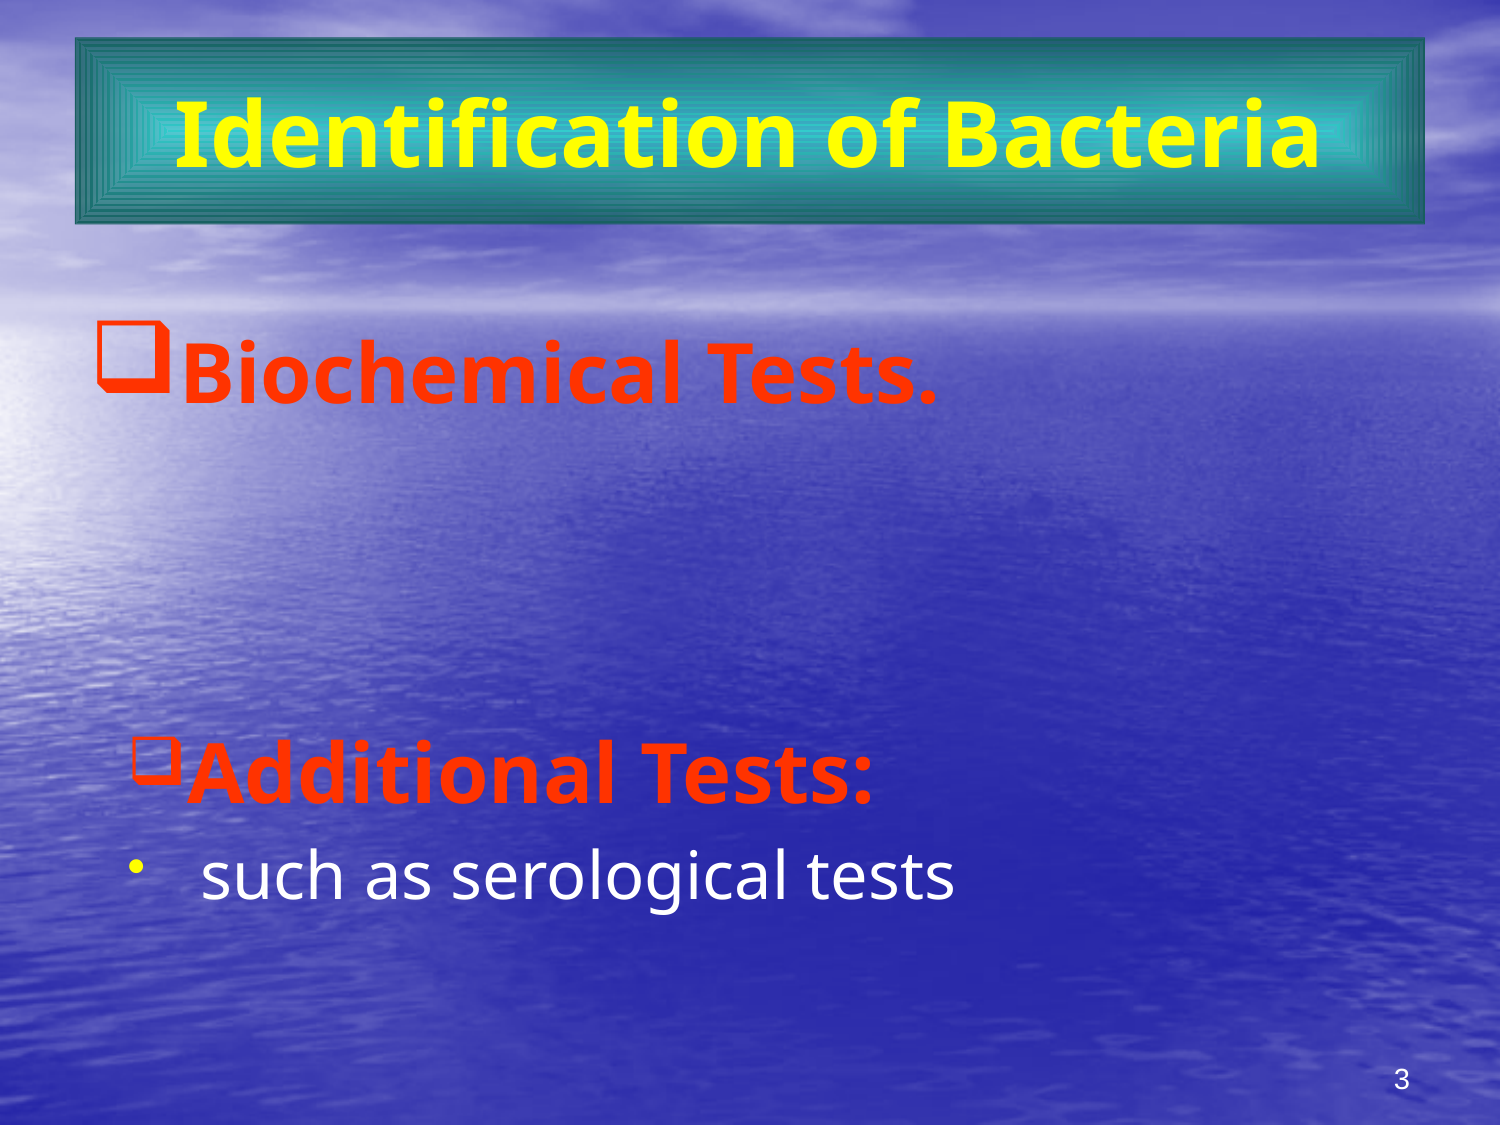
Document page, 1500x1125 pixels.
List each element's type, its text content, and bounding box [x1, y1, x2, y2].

text_box Biochemical Tests. [74, 312, 1425, 675]
text_box Additional Tests: such as serological tests [112, 712, 1240, 995]
slide_number 3 [1074, 1024, 1426, 1103]
text_box Identification of Bacteria [74, 37, 1425, 225]
